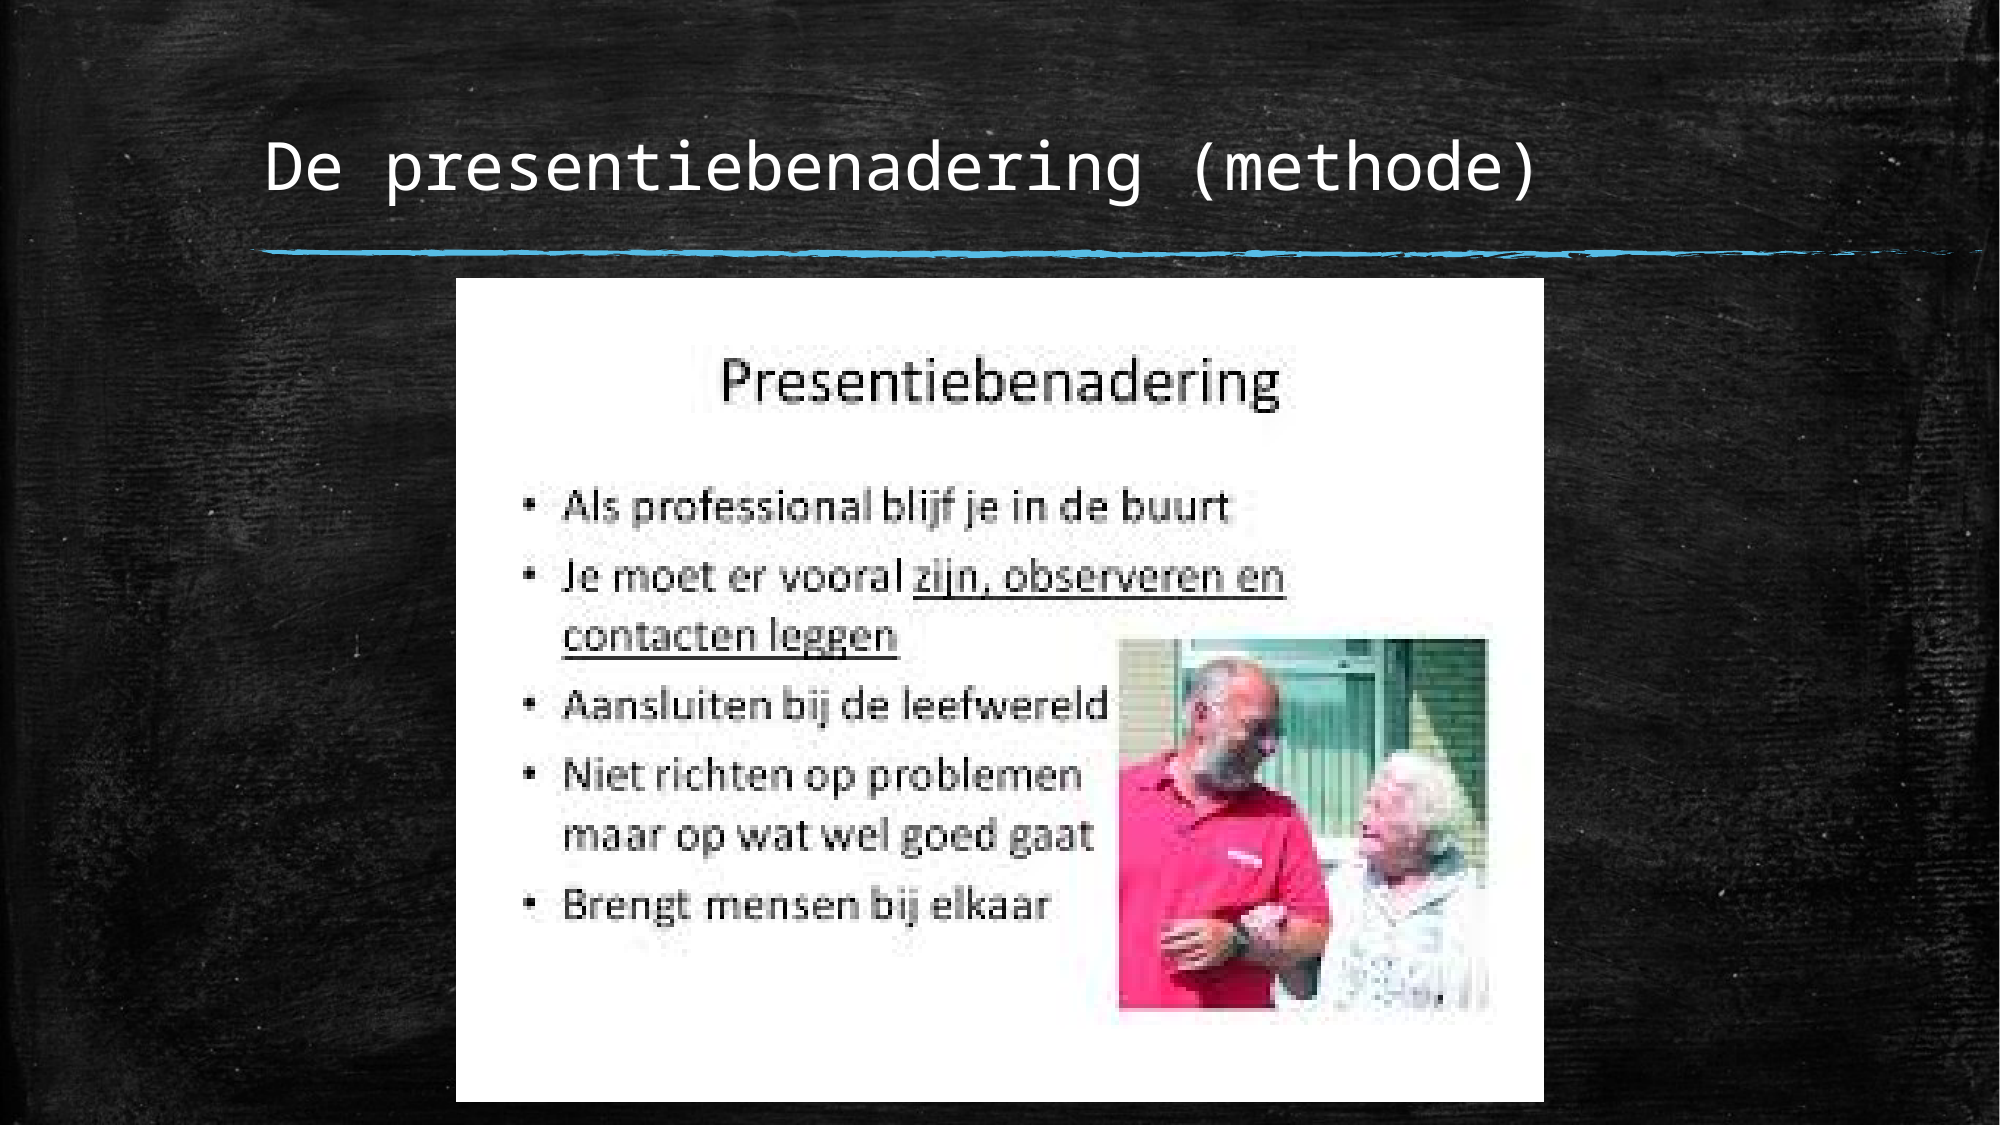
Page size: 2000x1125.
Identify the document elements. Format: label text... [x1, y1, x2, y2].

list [456, 278, 1544, 1102]
title De presentiebenadering (methode) [249, 45, 1750, 213]
